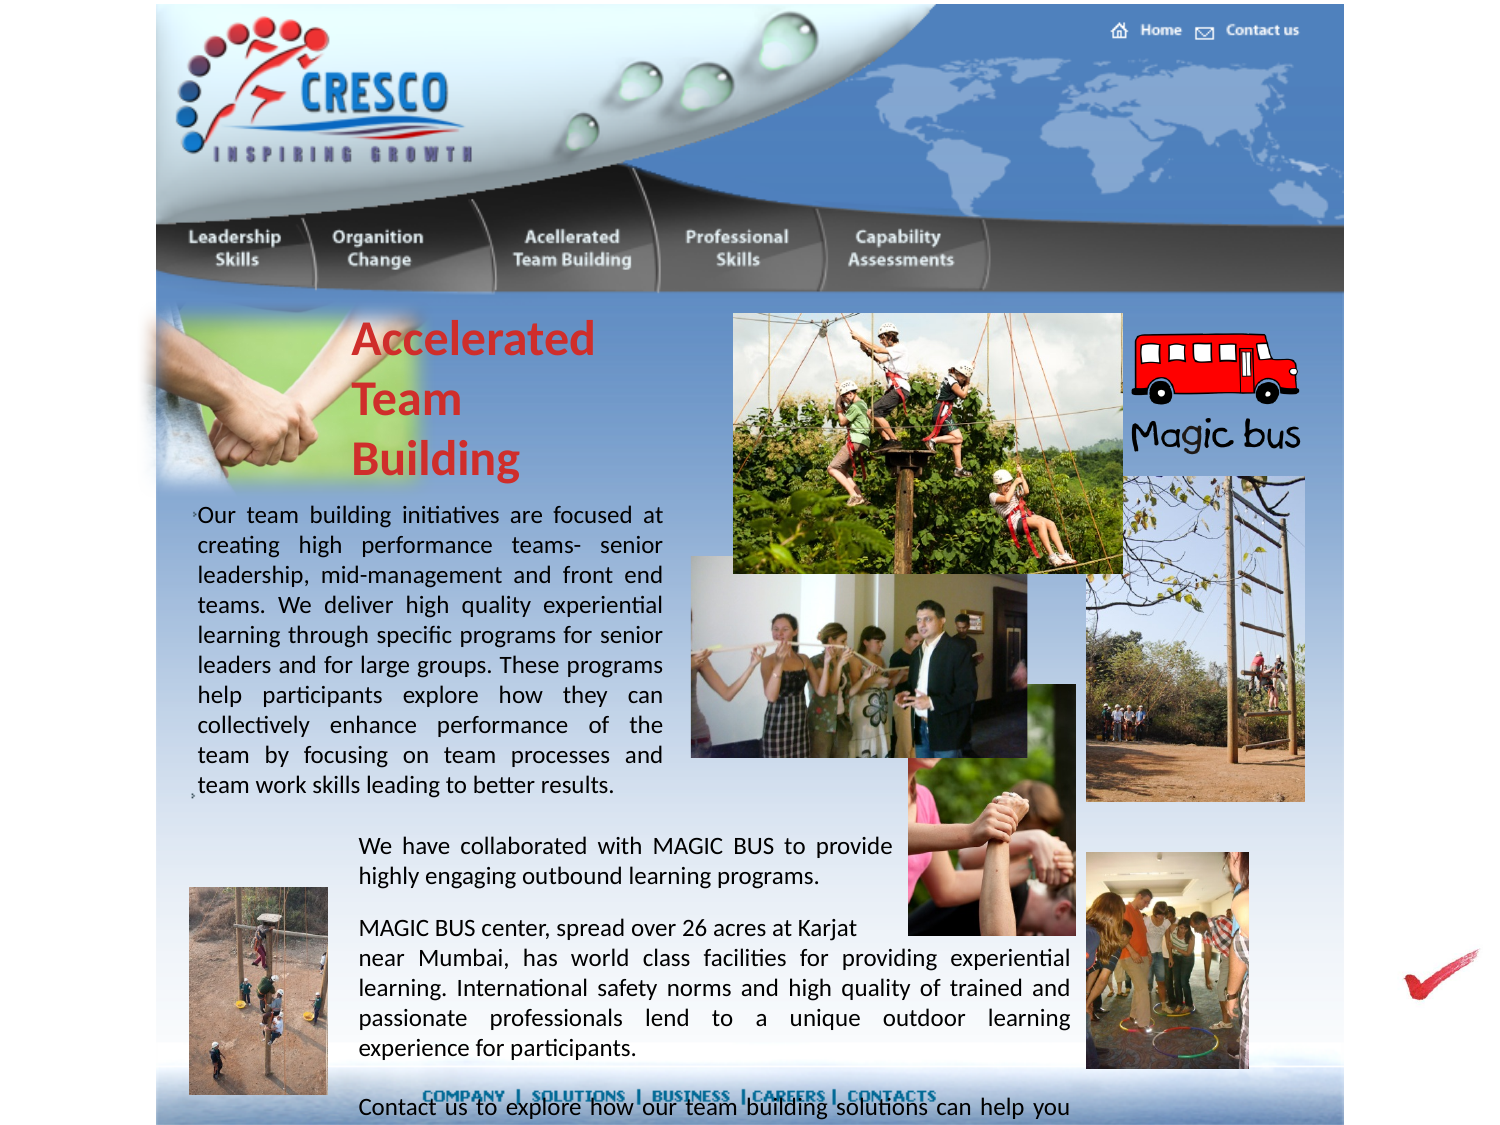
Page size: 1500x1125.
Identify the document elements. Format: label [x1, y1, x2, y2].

picture [135, 4, 1344, 1125]
picture [1352, 935, 1500, 1027]
